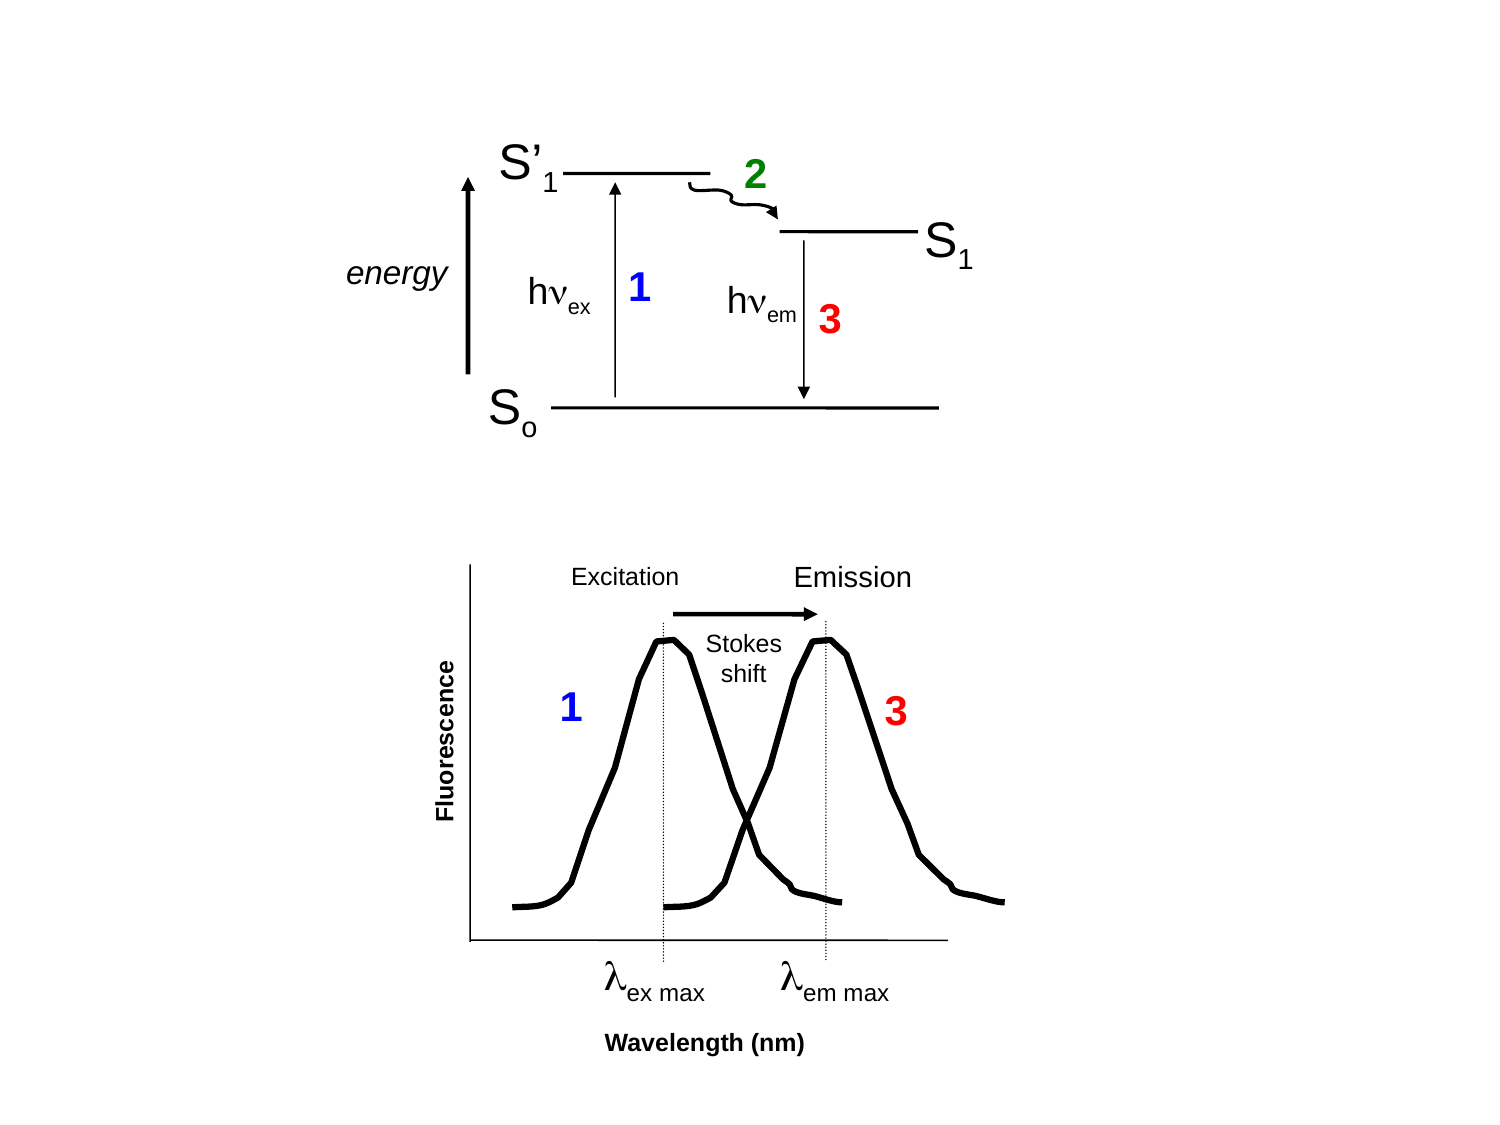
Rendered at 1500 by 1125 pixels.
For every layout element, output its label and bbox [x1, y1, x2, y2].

text_box [330, 62, 1005, 504]
text_box [354, 493, 1005, 1079]
